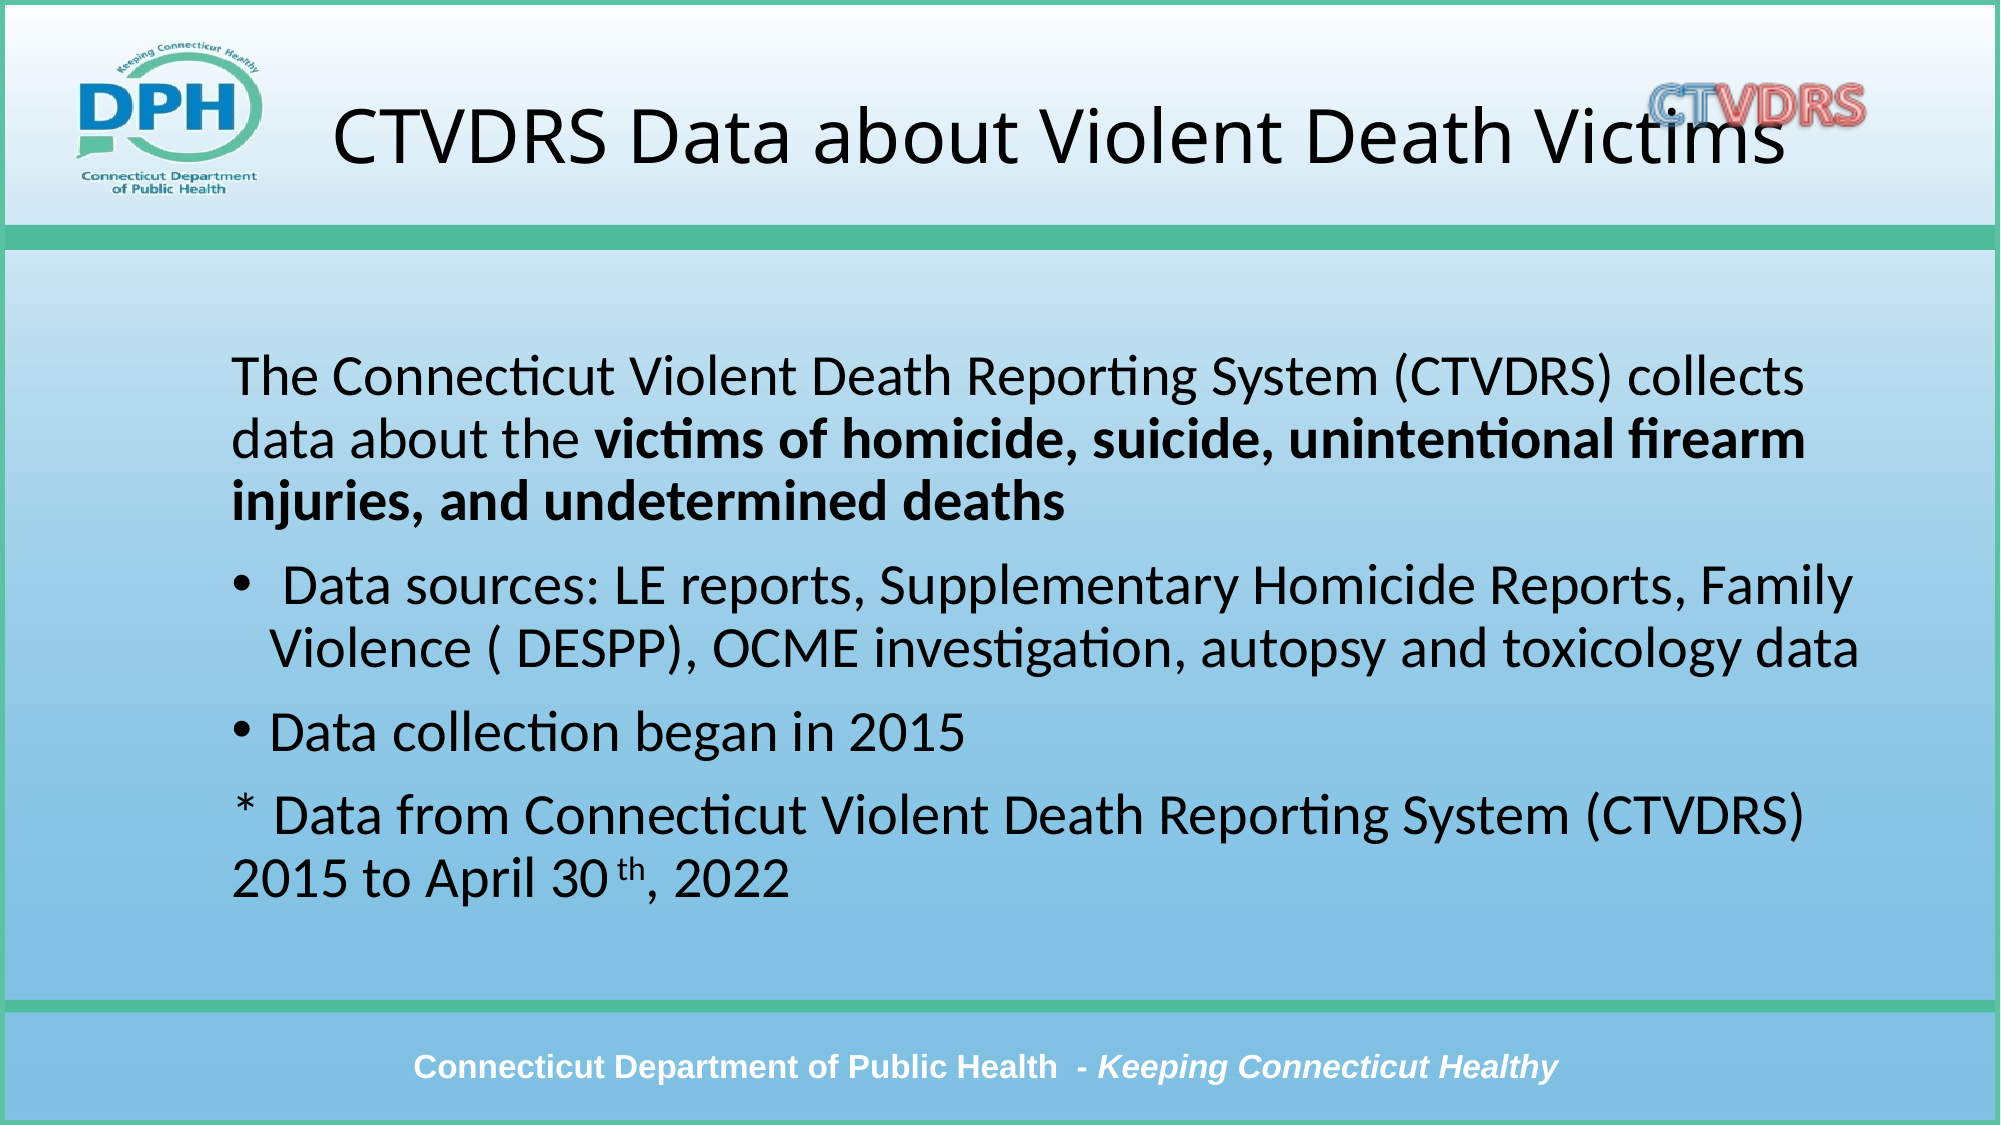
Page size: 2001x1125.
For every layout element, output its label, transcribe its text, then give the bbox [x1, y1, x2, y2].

list The Connecticut Violent Death Reporting System (CTVDRS) collects data about the victims of homicide, suicide, unintentional firearm injuries, and undetermined deaths Data sources: LE reports, Supplementary Homicide Reports, Family Violence ( DESPP), OCME investigation, autopsy and toxicology data Data collection began in 2015 * Data from Connecticut Violent Death Reporting System (CTVDRS) 2015 to April 30 th, 2022 [216, 337, 1900, 963]
picture [66, 37, 270, 199]
picture [1631, 58, 1910, 159]
title CTVDRS Data about Violent Death Victims [316, 45, 1900, 233]
